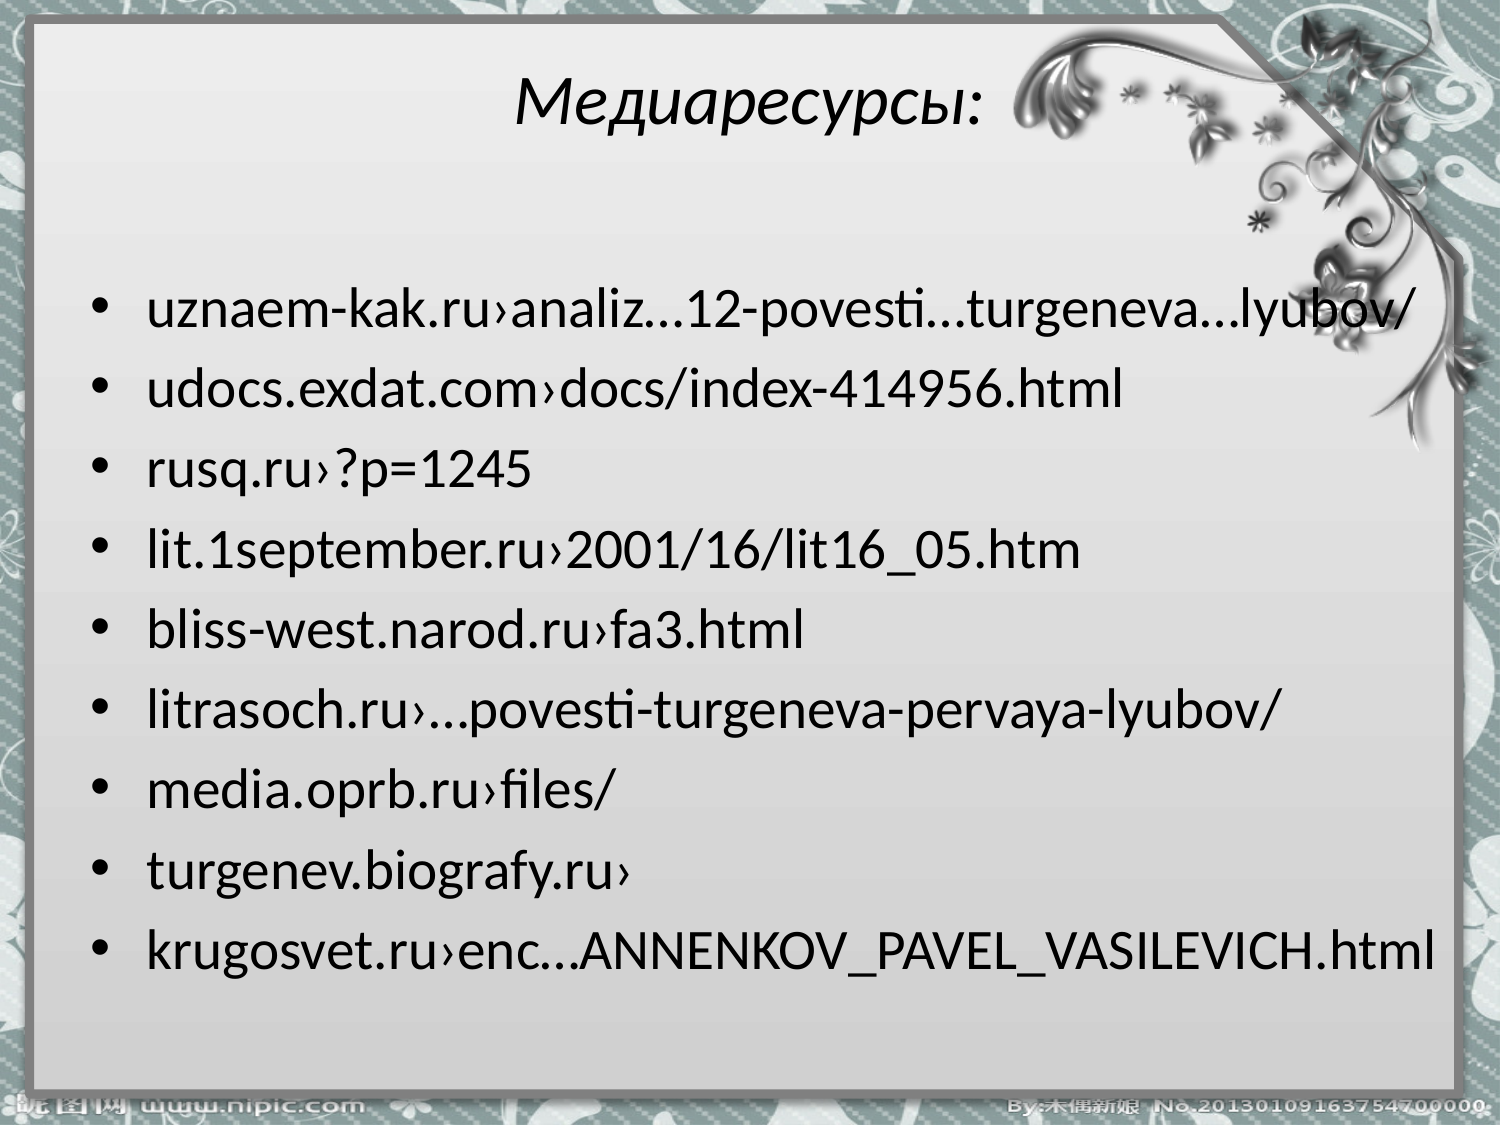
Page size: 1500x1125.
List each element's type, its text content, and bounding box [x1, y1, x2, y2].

list uznaem-kak.ru›analiz…12-povesti…turgeneva…lyubov/ udocs.exdat.com›docs/index-414956.html rusq.ru›?p=1245 lit.1september.ru›2001/16/lit16_05.htm bliss-west.narod.ru›fa3.html litrasoch.ru›…povesti-turgeneva-pervaya-lyubov/ media.oprb.ru›files/ turgenev.biografy.ru› krugosvet.ru›enc…ANNENKOV_PAVEL_VASILEVICH.html [75, 262, 1454, 1005]
title Медиаресурсы: [75, 45, 1425, 233]
picture [0, 0, 1500, 1125]
